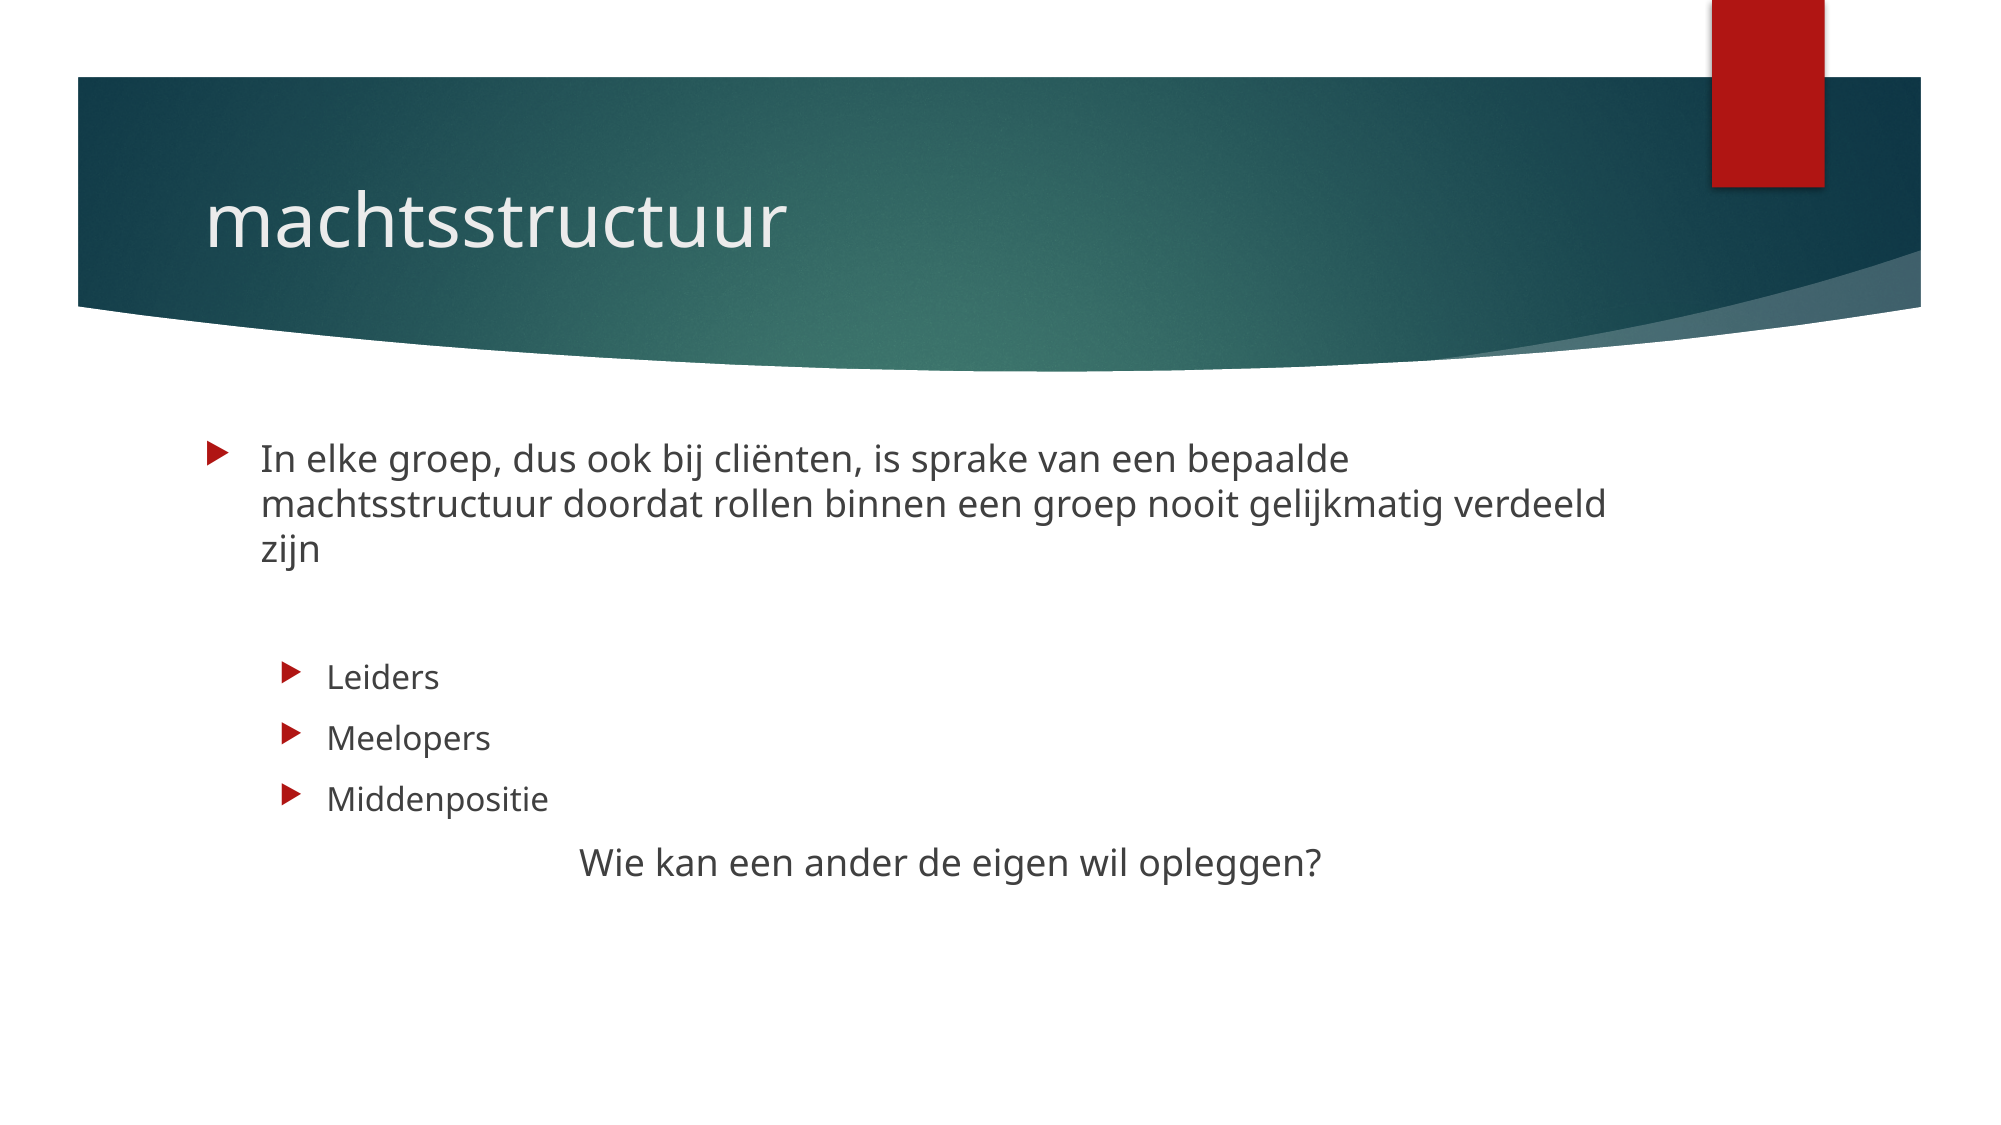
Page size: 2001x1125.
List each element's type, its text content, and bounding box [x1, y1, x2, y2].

title machtsstructuur [189, 159, 1638, 276]
list In elke groep, dus ook bij cliënten, is sprake van een bepaalde machtsstructuur doordat rollen binnen een groep nooit gelijkmatig verdeeld zijn Leiders Meelopers Middenpositie Wie kan een ander de eigen wil opleggen? [189, 427, 1638, 988]
